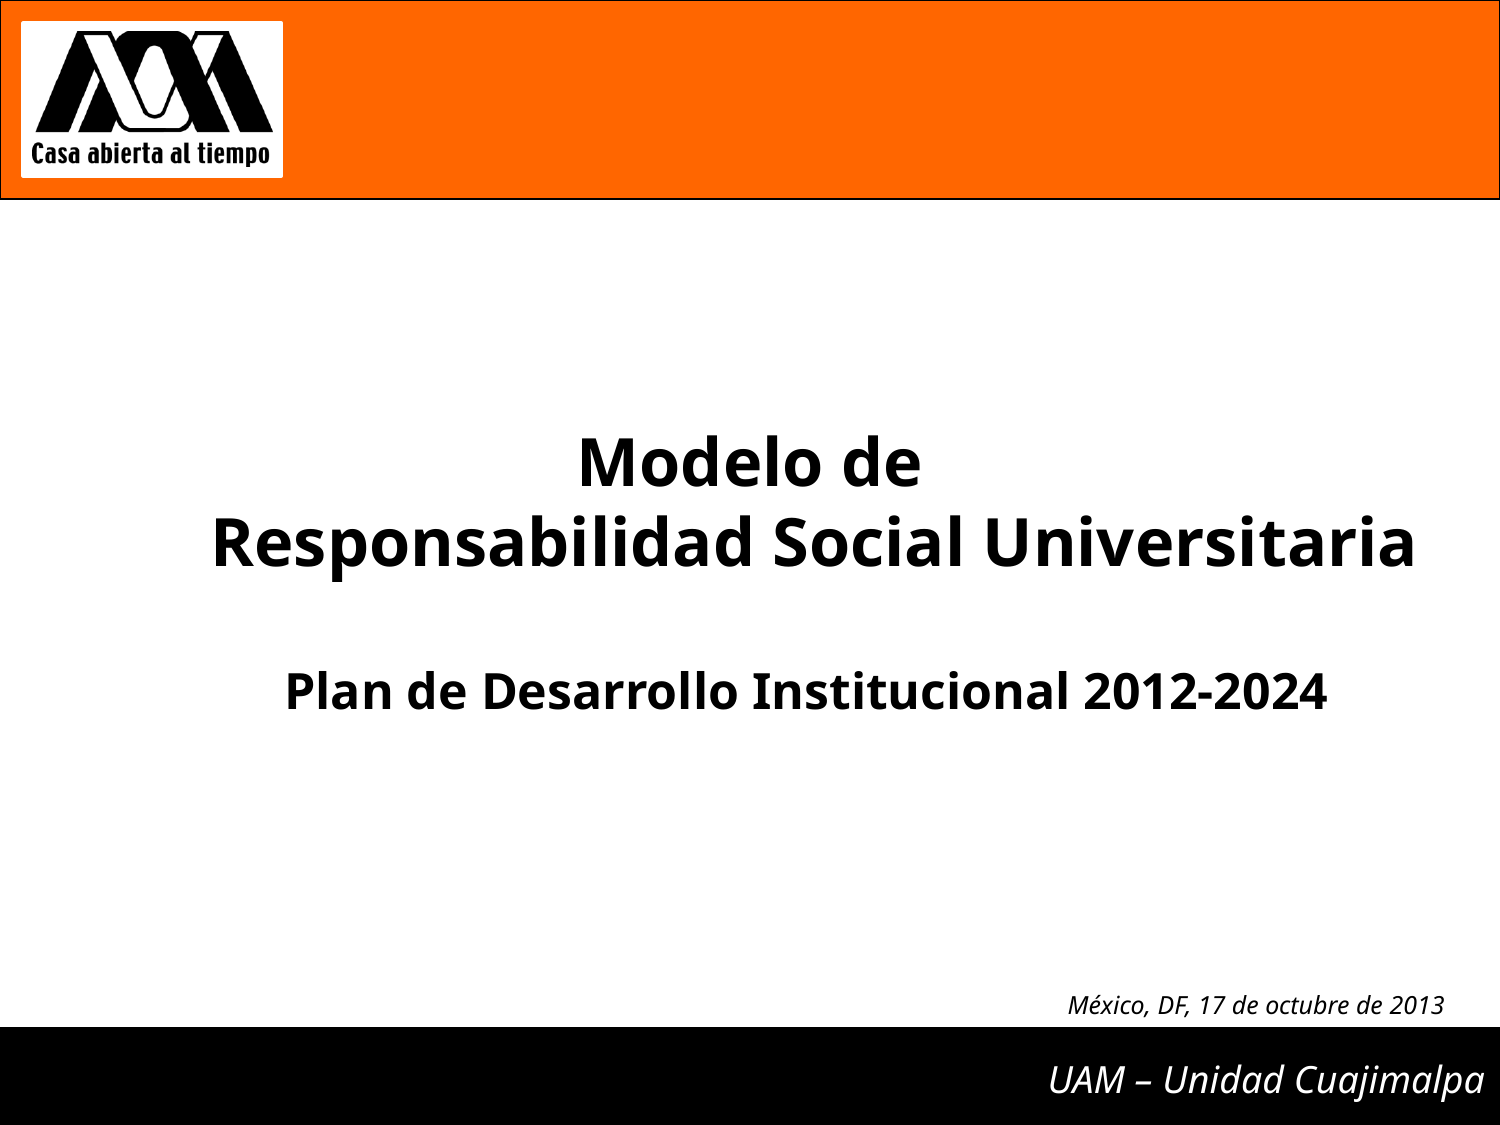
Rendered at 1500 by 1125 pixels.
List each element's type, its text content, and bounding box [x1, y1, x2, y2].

subtitle México, DF, 17 de octubre de 2013 [409, 952, 1461, 1020]
picture [32, 31, 273, 167]
title Modelo de Responsabilidad Social Universitaria Plan de Desarrollo Institucional 2012-2024 [46, 432, 1454, 788]
